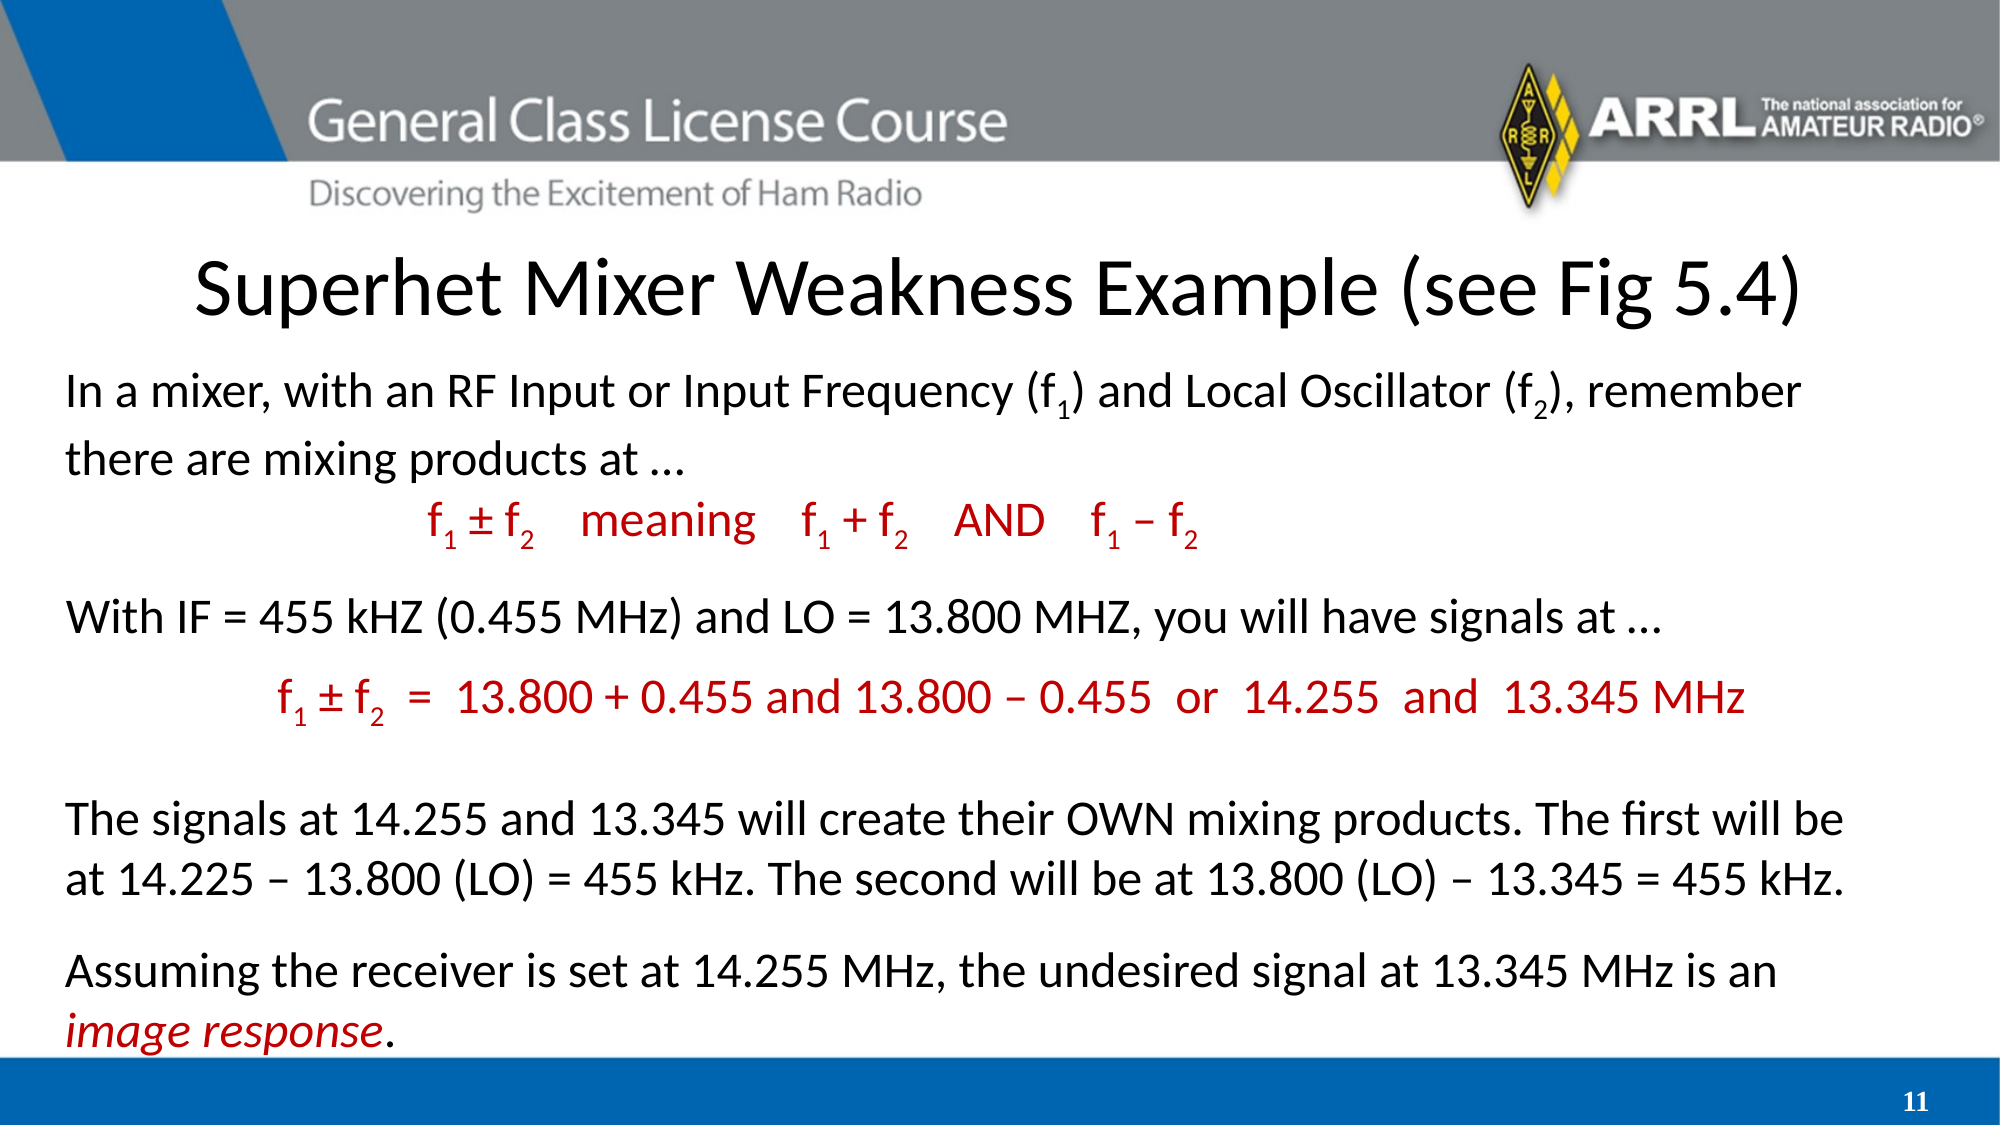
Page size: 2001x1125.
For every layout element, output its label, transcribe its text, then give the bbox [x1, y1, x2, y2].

picture [0, 0, 2001, 1125]
text_box Assuming the receiver is set at 14.255 MHz, the undesired signal at 13.345 MHz is an image response. [50, 930, 1900, 1065]
text_box The signals at 14.255 and 13.345 will create their OWN mixing products. The first will be at 14.225 – 13.800 (LO) = 455 kHz. The second will be at 13.800 (LO) – 13.345 = 455 kHz. [50, 778, 1900, 913]
text_box In a mixer, with an RF Input or Input Frequency (f1) and Local Oscillator (f2), remember there are mixing products at … [50, 349, 1900, 493]
title Superhet Mixer Weakness Example (see Fig 5.4) [99, 224, 1900, 349]
text_box With IF = 455 kHZ (0.455 MHz) and LO = 13.800 MHZ, you will have signals at … [51, 576, 1902, 651]
text_box f1 ± f2 meaning f1 + f2 AND f1 – f2 [412, 479, 1375, 563]
text_box f1 ± f2 = 13.800 + 0.455 and 13.800 – 0.455 or 14.255 and 13.345 MHz [262, 656, 1913, 740]
